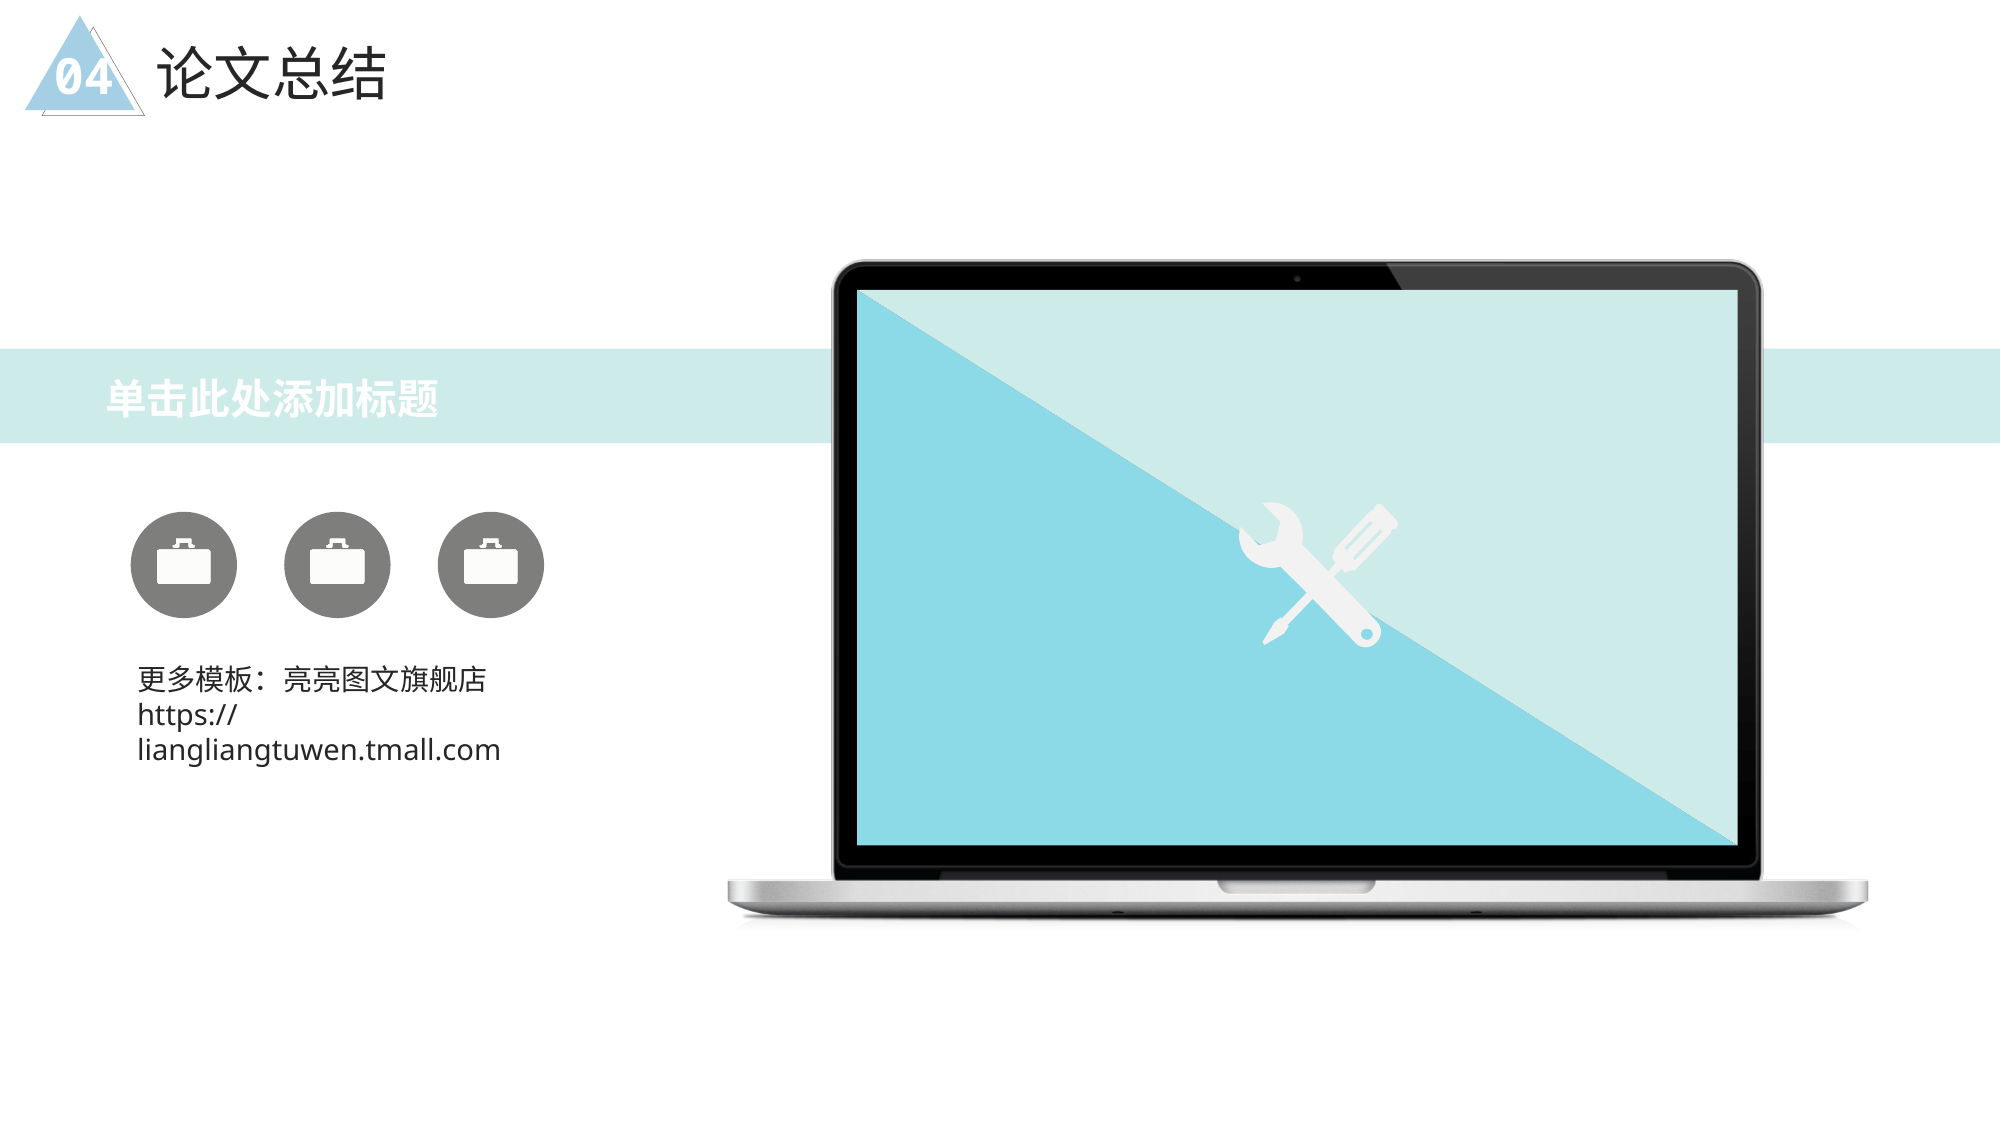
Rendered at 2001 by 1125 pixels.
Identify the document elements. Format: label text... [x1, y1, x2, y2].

text_box 单击此处添加标题 [90, 365, 504, 430]
text_box [1896, 348, 2000, 444]
text_box 更多模板：亮亮图文旗舰店https://liangliangtuwen.tmall.com [122, 653, 611, 774]
text_box [0, 348, 677, 444]
text_box 论文总结 [155, 34, 821, 111]
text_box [437, 511, 545, 619]
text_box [284, 511, 391, 619]
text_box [857, 289, 1738, 846]
picture [677, 220, 1896, 965]
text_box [130, 511, 237, 619]
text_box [24, 15, 145, 116]
